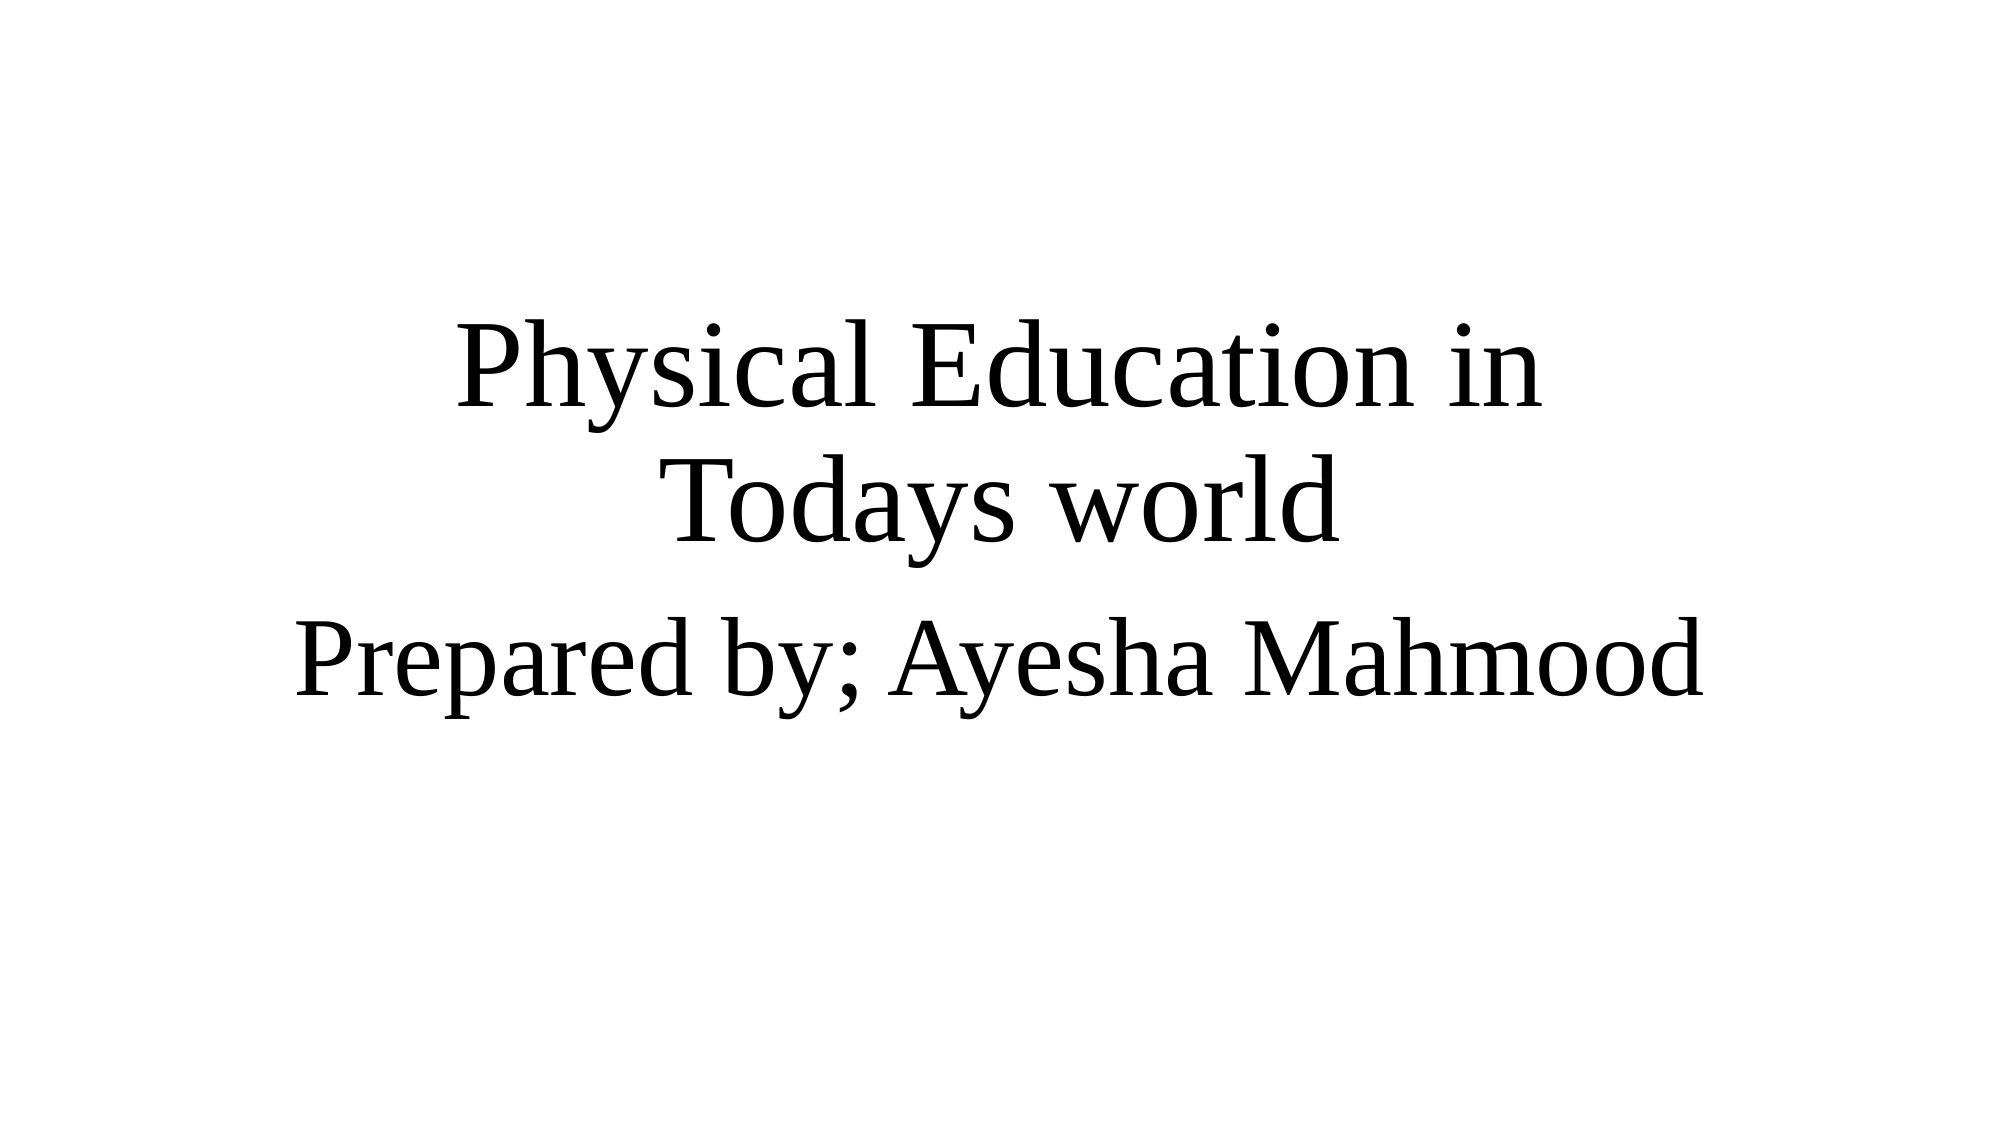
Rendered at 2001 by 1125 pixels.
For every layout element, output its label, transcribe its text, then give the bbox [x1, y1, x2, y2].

subtitle Prepared by; Ayesha Mahmood [249, 590, 1750, 863]
title Physical Education in Todays world [249, 184, 1750, 576]
